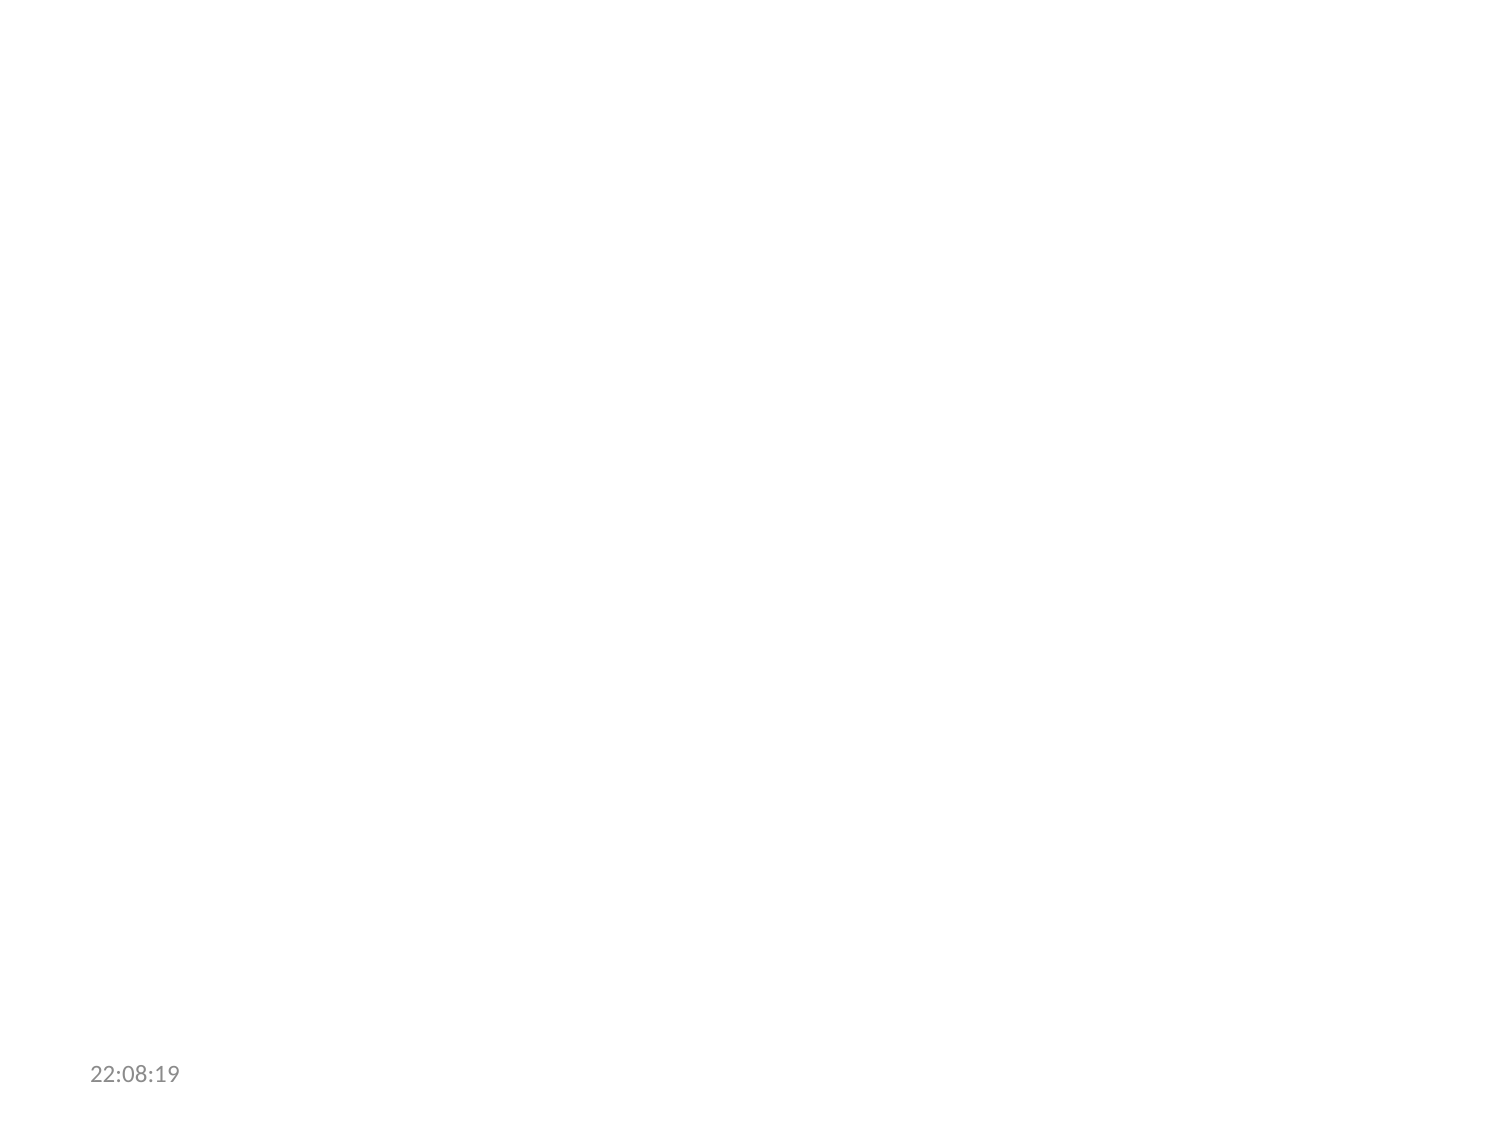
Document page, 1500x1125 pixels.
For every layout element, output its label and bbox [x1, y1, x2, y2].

slide_number [75, 1042, 425, 1103]
